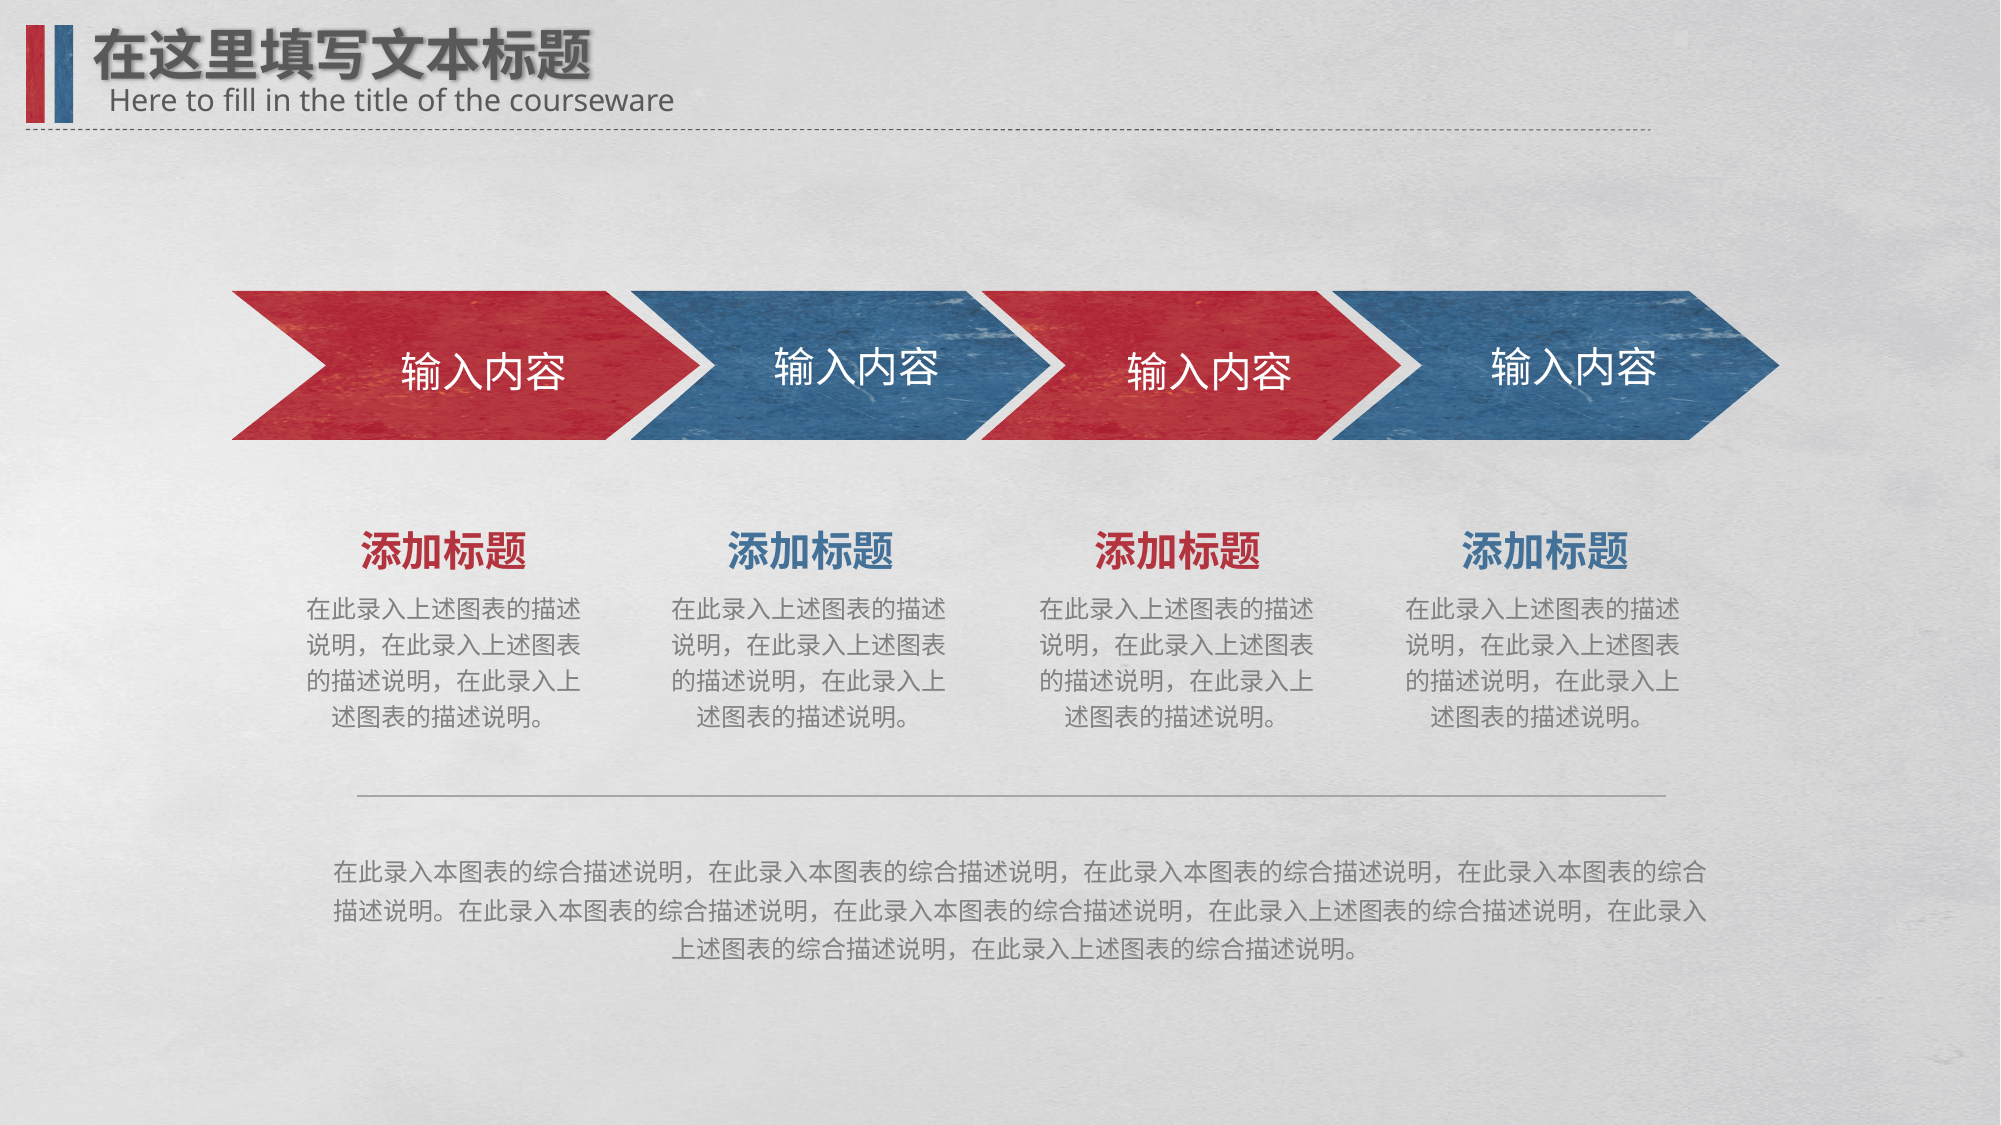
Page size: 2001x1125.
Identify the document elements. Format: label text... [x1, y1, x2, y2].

text_box 添加标题 [345, 517, 543, 579]
text_box 在这里填写文本标题 [78, 12, 787, 95]
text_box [232, 290, 700, 440]
text_box [54, 25, 74, 124]
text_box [1402, 290, 1780, 440]
text_box 在此录入上述图表的描述说明，在此录入上述图表的描述说明，在此录入上述图表的描述说明。 [1022, 579, 1333, 739]
text_box [25, 25, 46, 124]
text_box 添加标题 [1446, 517, 1644, 579]
picture [0, 0, 2001, 1125]
text_box 添加标题 [1079, 517, 1277, 579]
text_box 在此录入上述图表的描述说明，在此录入上述图表的描述说明，在此录入上述图表的描述说明。 [655, 579, 963, 739]
text_box 在此录入上述图表的描述说明，在此录入上述图表的描述说明，在此录入上述图表的描述说明。 [287, 579, 601, 739]
text_box 添加标题 [712, 517, 910, 579]
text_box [981, 290, 1402, 440]
text_box Here to fill in the title of the courseware [93, 73, 690, 125]
text_box 在此录入本图表的综合描述说明，在此录入本图表的综合描述说明，在此录入本图表的综合描述说明，在此录入本图表的综合描述说明。在此录入本图表的综合描述说明，在此录入本图表的综合描述说明，在此录入上述图表的综合描述说明，在此录入上述图表的综合描述说明，在此录入上述图表的综合描述说明。 [307, 839, 1735, 972]
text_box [700, 290, 981, 440]
text_box 在此录入上述图表的描述说明，在此录入上述图表的描述说明，在此录入上述图表的描述说明。 [1389, 579, 1697, 739]
